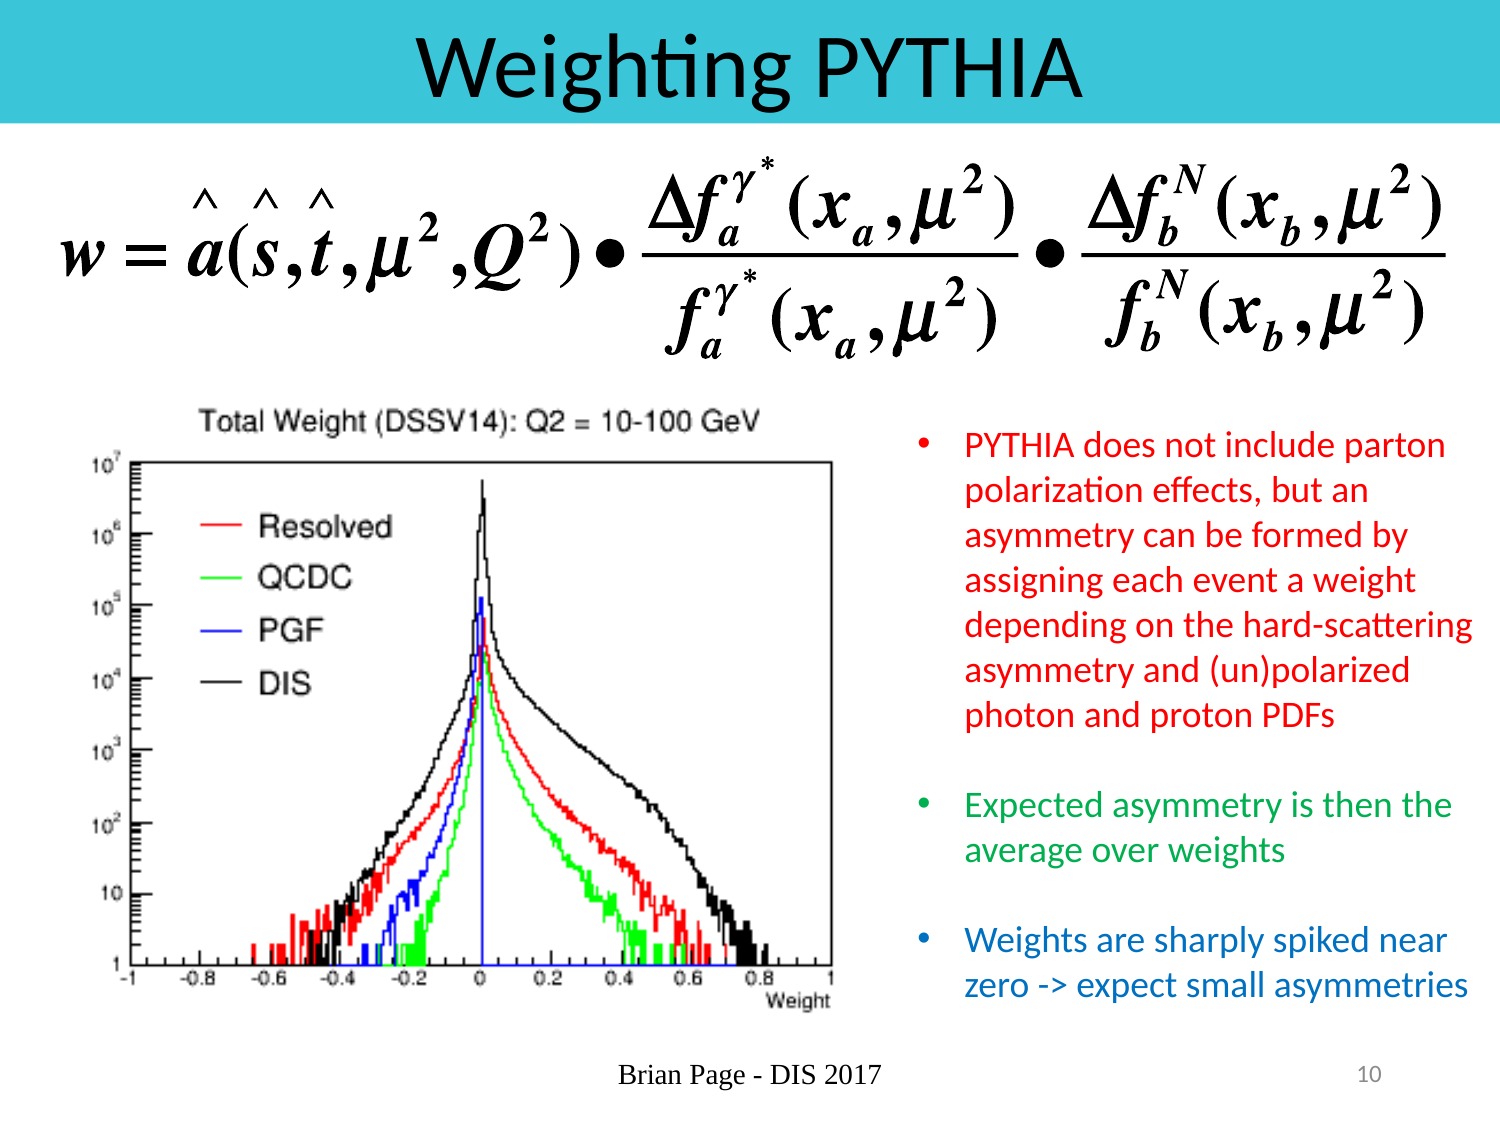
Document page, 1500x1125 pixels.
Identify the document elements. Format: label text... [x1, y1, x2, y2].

text_box Weighting PYTHIA [0, 0, 1500, 124]
footer Brian Page - DIS 2017 [496, 1042, 1004, 1103]
picture [50, 139, 1452, 365]
slide_number 10 [1059, 1042, 1397, 1103]
text_box PYTHIA does not include parton polarization effects, but an asymmetry can be formed by assigning each event a weight depending on the hard-scattering asymmetry and (un)polarized photon and proton PDFs Expected asymmetry is then the average over weights Weights are sharply spiked near zero -> expect small asymmetries [939, 412, 1500, 1013]
picture [45, 389, 939, 1043]
